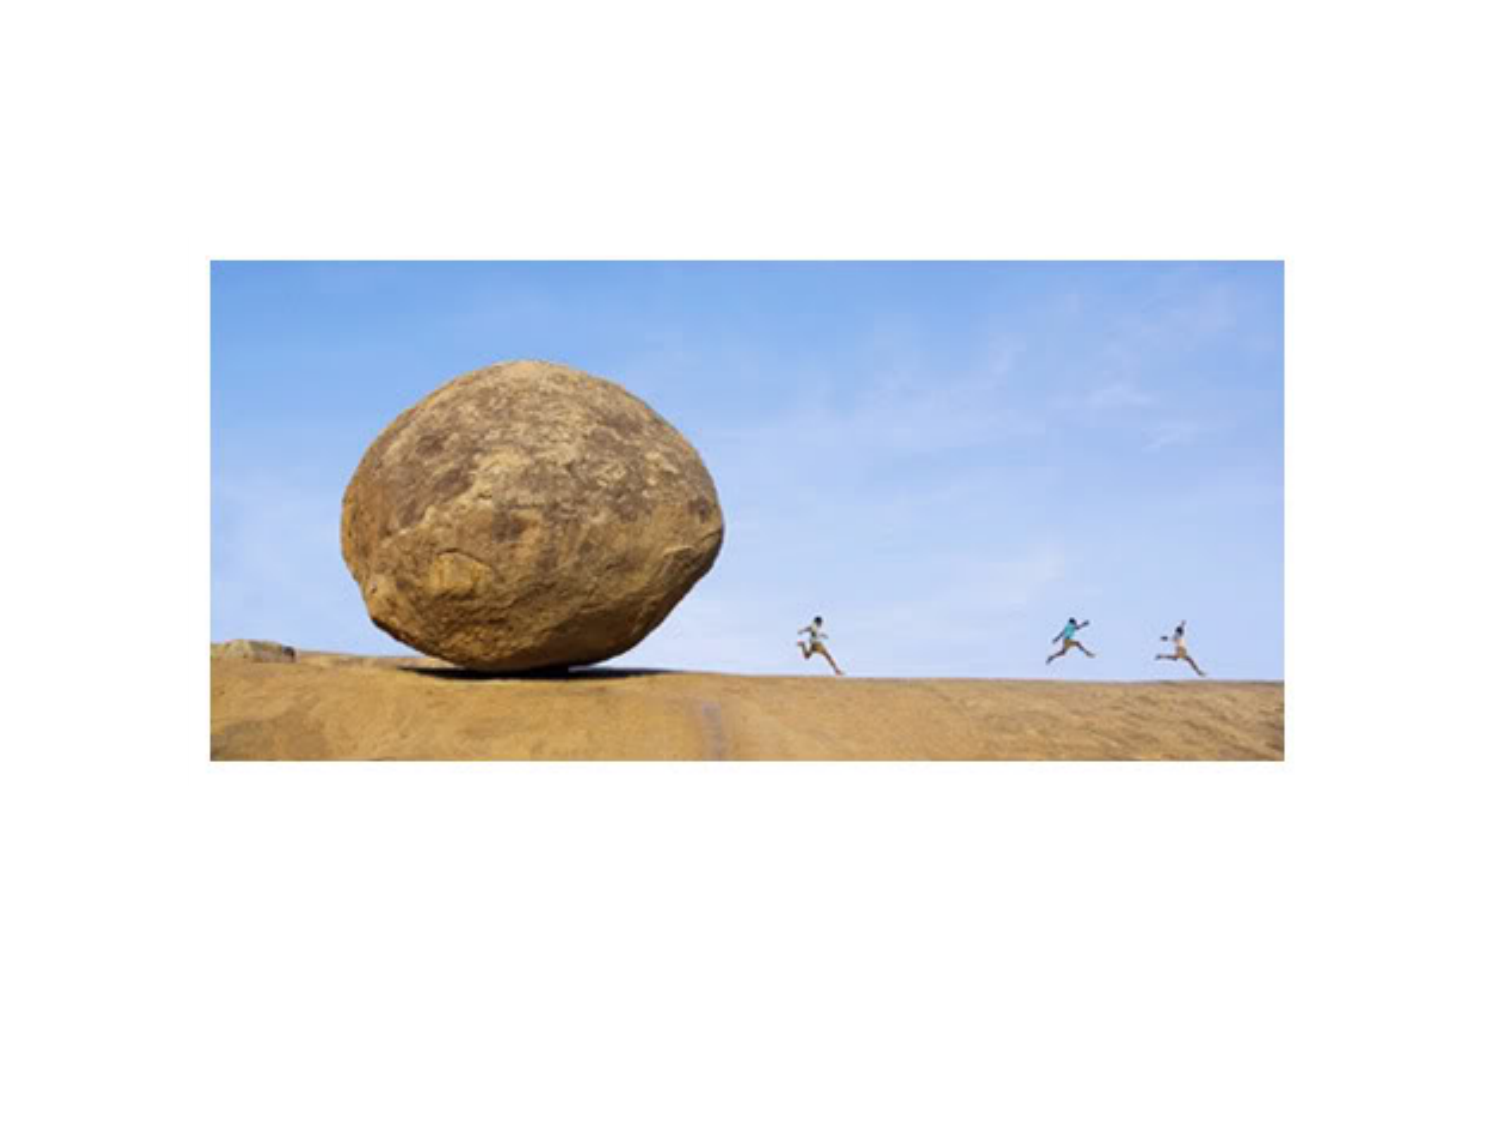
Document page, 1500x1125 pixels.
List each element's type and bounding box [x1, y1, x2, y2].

picture [187, 237, 1310, 786]
